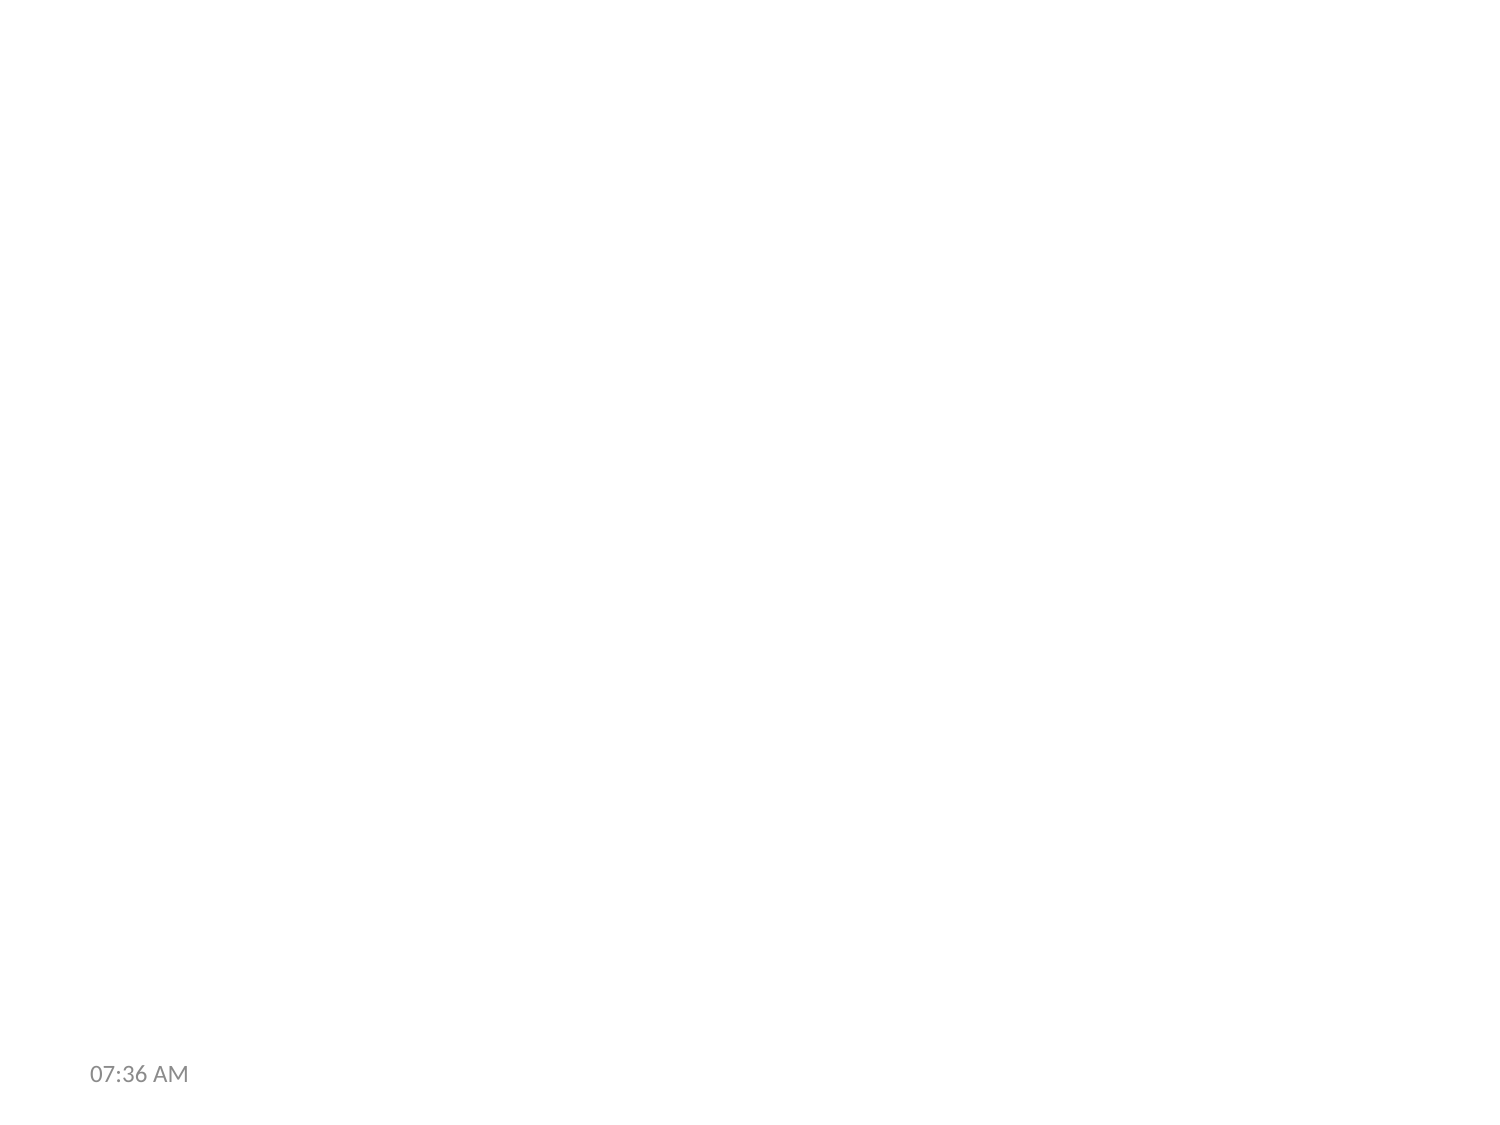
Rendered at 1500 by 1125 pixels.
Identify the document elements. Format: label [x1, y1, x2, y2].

slide_number [75, 1042, 425, 1103]
